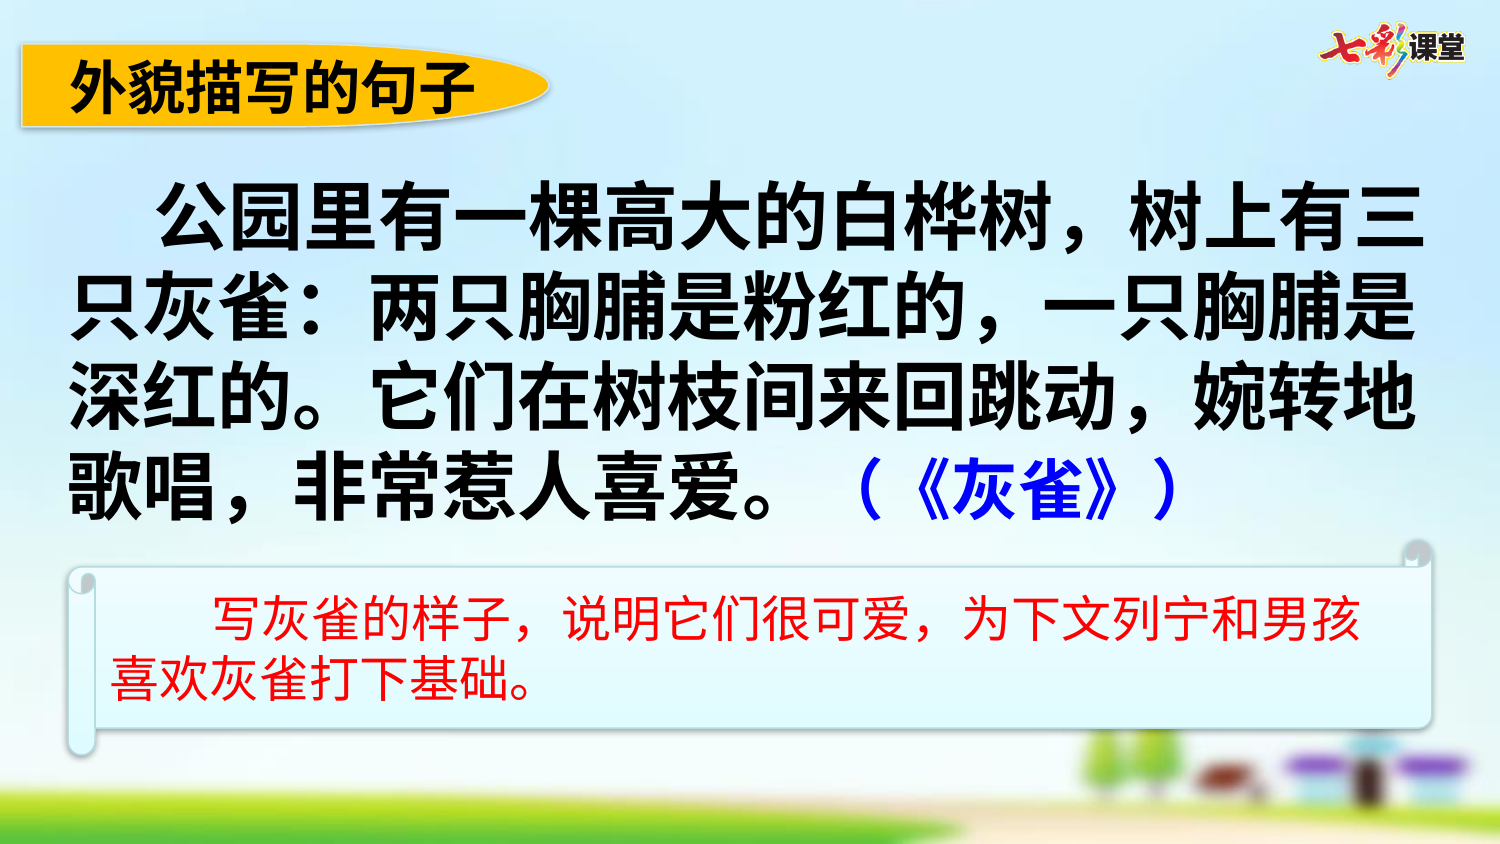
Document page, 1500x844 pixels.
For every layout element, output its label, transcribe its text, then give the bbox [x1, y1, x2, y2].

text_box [0, 43, 550, 128]
picture [0, 0, 1500, 844]
text_box 公园里有一棵高大的白桦树，树上有三只灰雀：两只胸脯是粉红的，一只胸脯是深红的。它们在树枝间来回跳动，婉转地歌唱，非常惹人喜爱。（《灰雀》） [53, 161, 1451, 537]
text_box 写灰雀的样子，说明它们很可爱，为下文列宁和男孩喜欢灰雀打下基础。 [67, 539, 1433, 756]
